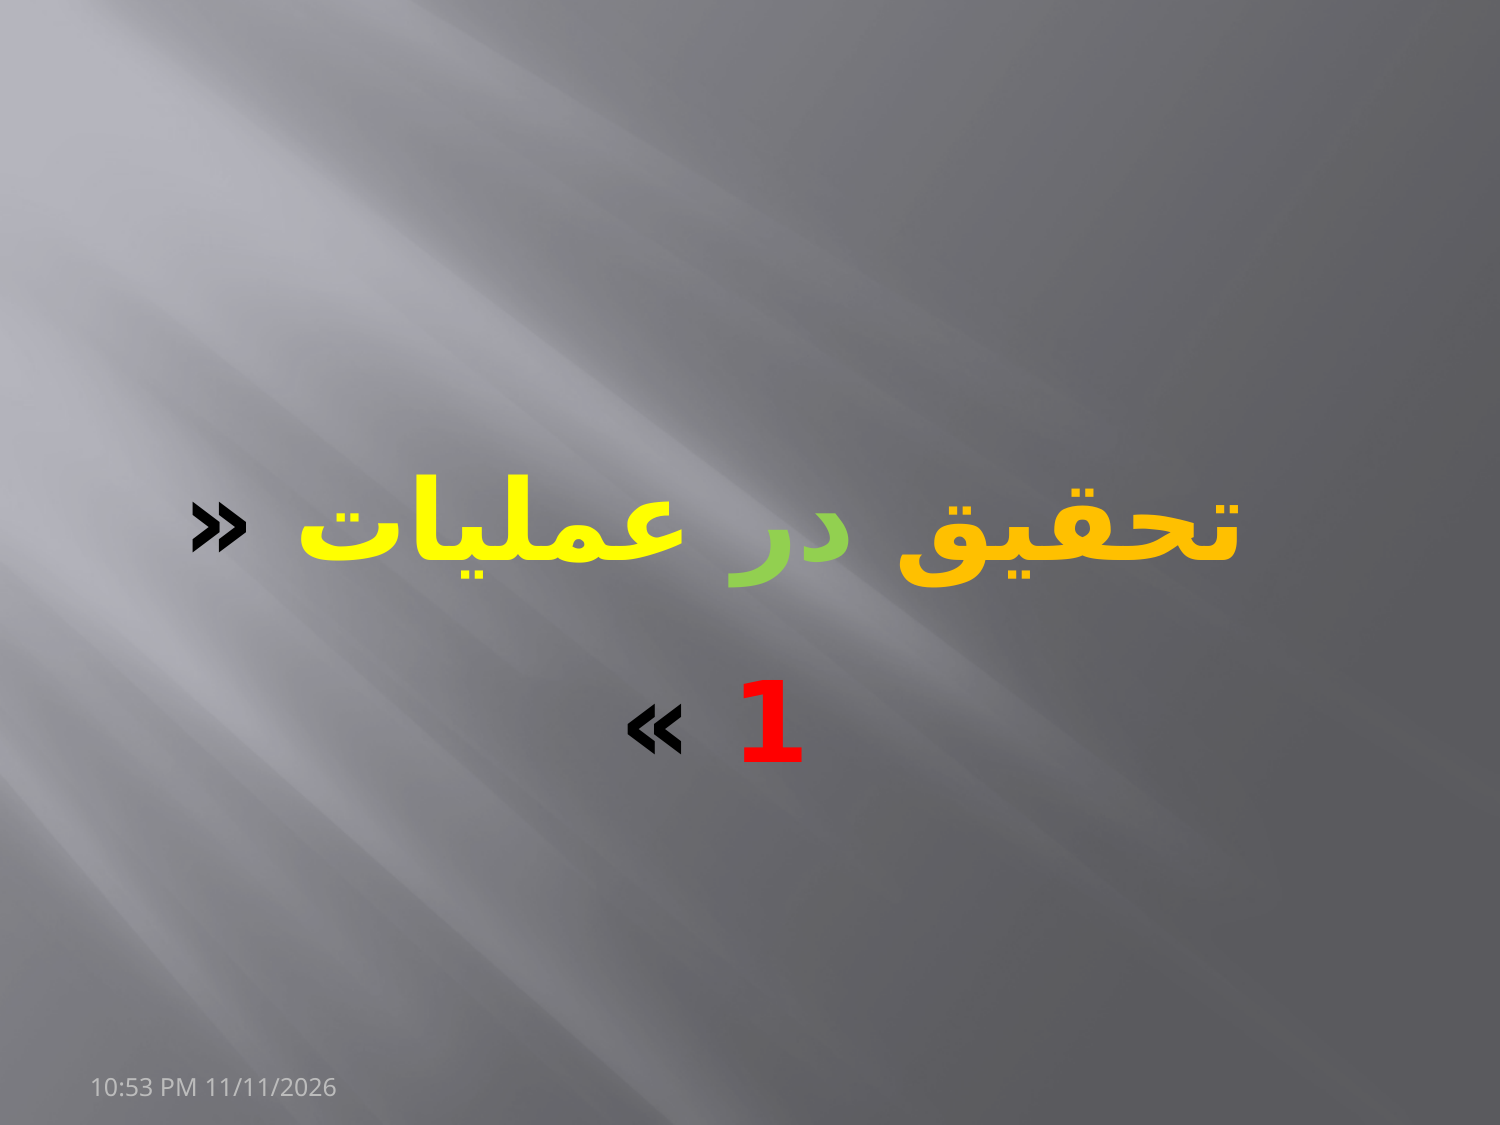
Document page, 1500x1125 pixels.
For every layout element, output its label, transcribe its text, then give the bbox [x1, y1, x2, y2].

text_box تحقیق در عملیات « 1 » [135, 373, 1294, 793]
slide_number 20/مارس/1 [75, 1052, 425, 1113]
